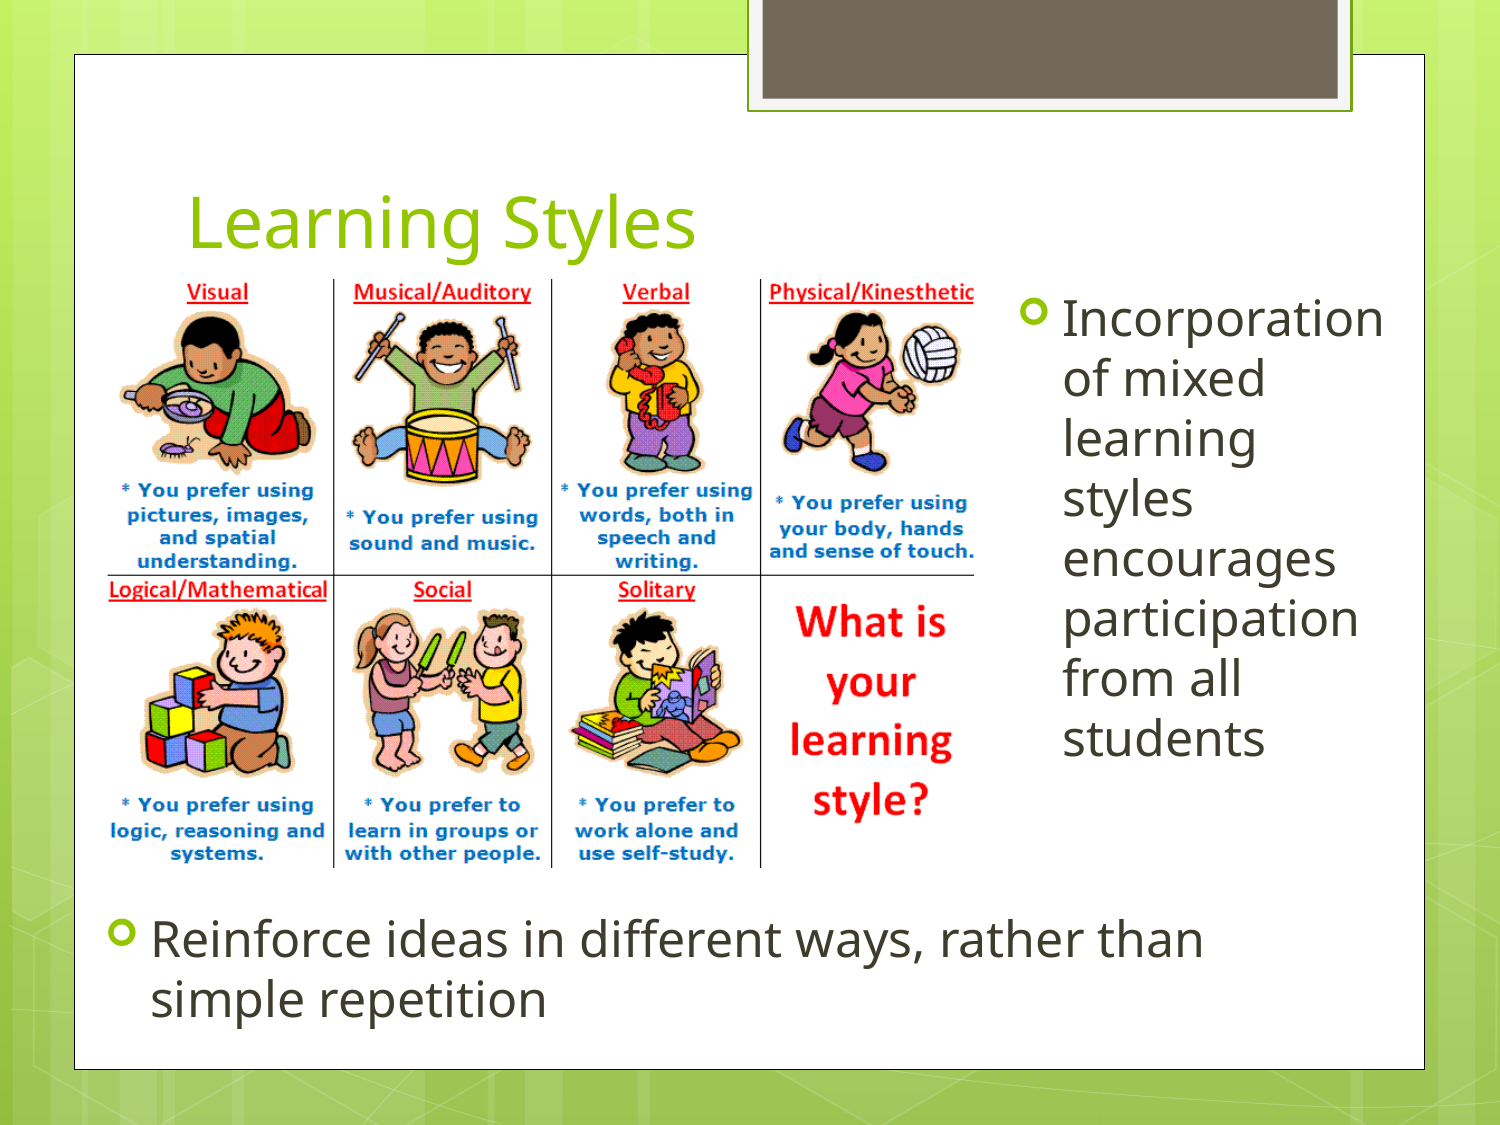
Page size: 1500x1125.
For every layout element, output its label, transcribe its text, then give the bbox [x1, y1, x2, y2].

title Learning Styles [171, 168, 1324, 357]
picture [107, 278, 975, 869]
text_box Reinforce ideas in different ways, rather than simple repetition [78, 900, 1283, 1063]
list Incorporation of mixed learning styles encourages participation from all students [990, 279, 1417, 957]
